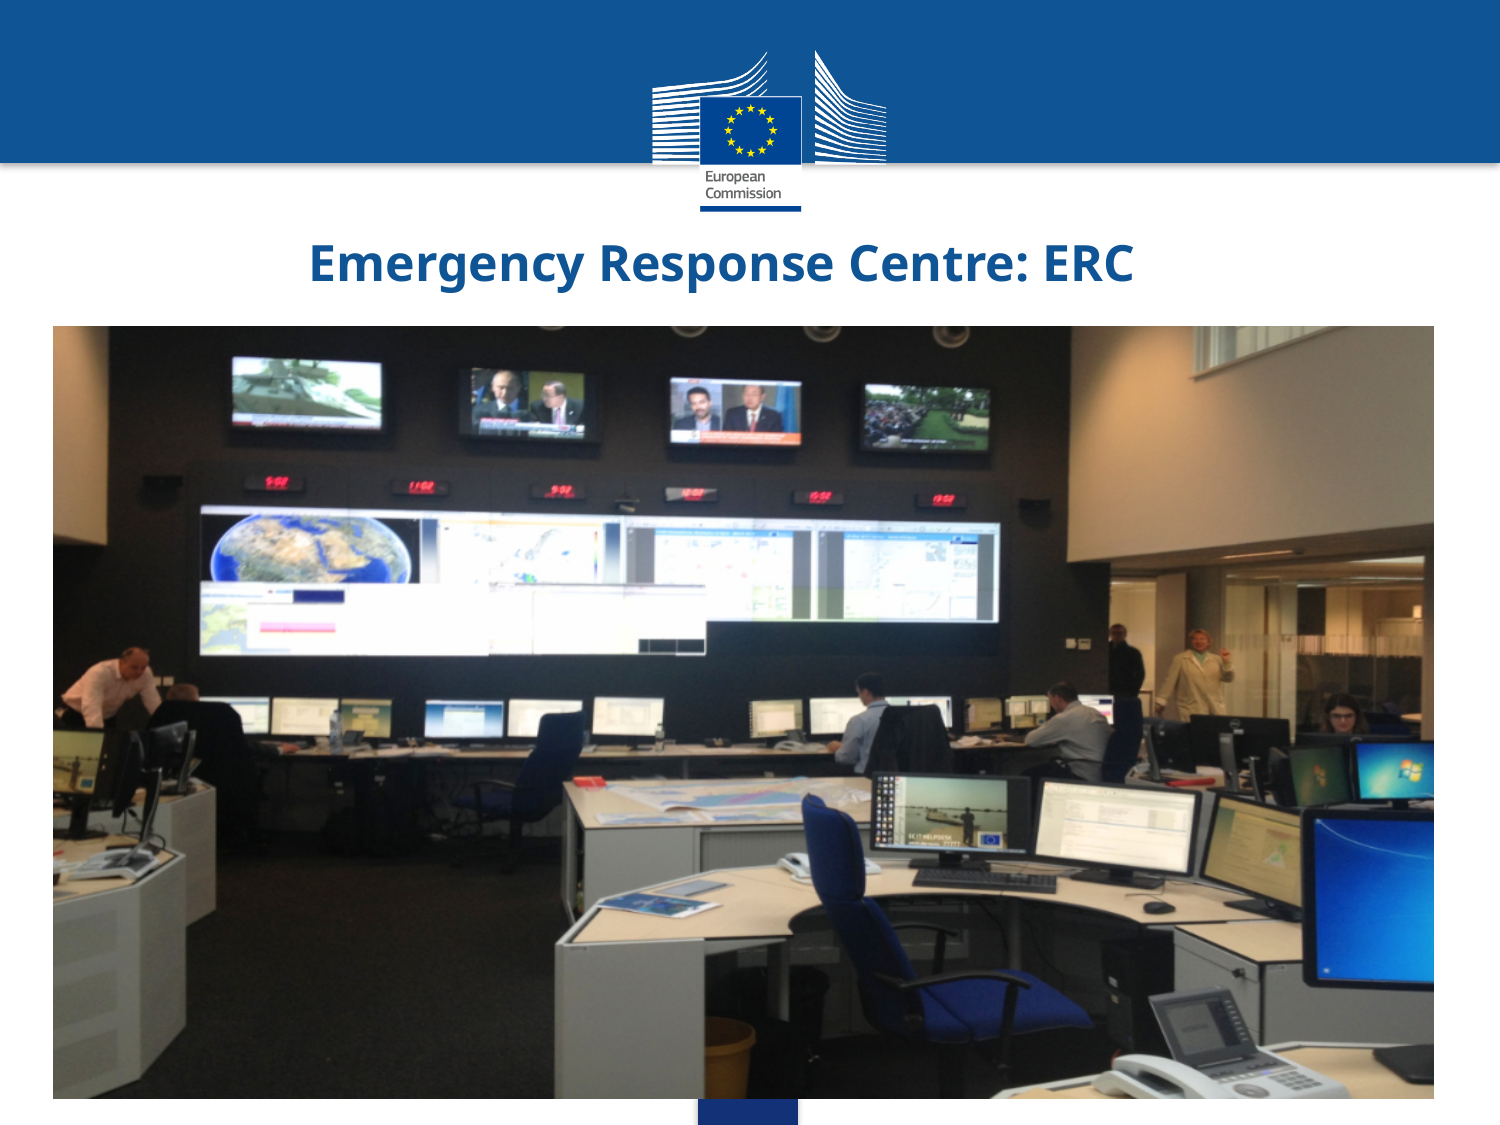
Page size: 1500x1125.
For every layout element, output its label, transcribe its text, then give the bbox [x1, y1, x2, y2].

picture [52, 326, 1434, 1099]
title Emergency Response Centre: ERC [17, 184, 1368, 339]
